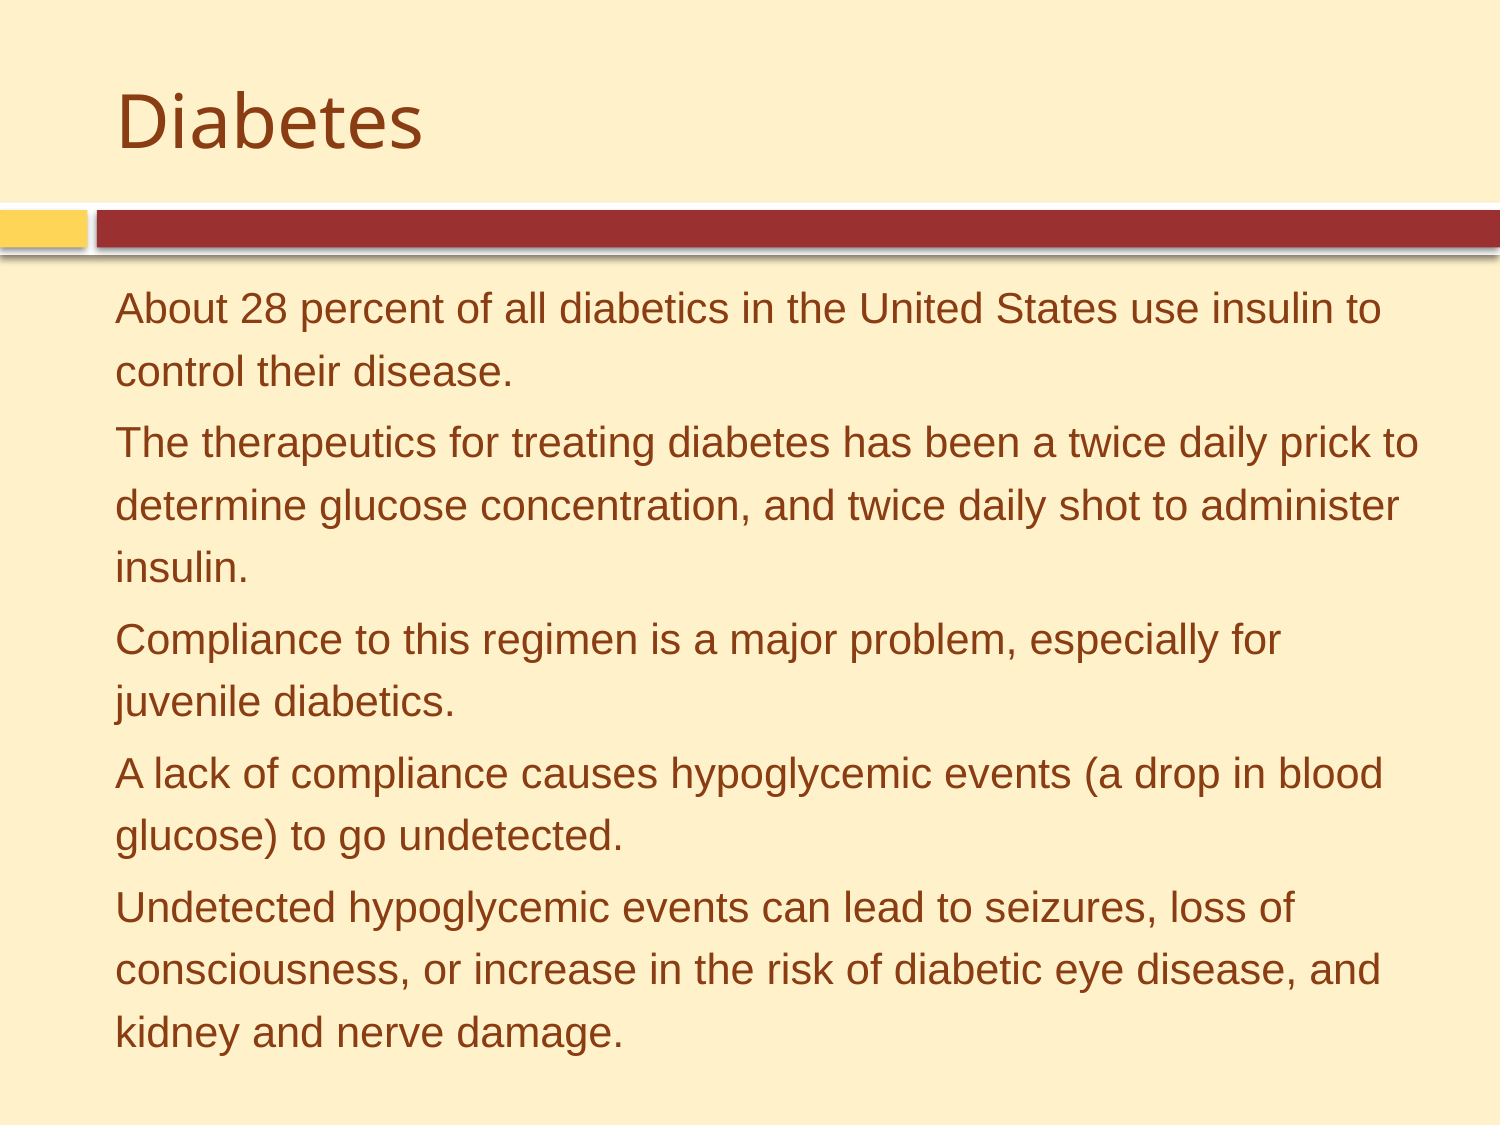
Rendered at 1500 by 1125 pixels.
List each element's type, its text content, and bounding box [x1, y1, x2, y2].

list About 28 percent of all diabetics in the United States use insulin to control their disease. The therapeutics for treating diabetes has been a twice daily prick to determine glucose concentration, and twice daily shot to administer insulin. Compliance to this regimen is a major problem, especially for juvenile diabetics. A lack of compliance causes hypoglycemic events (a drop in blood glucose) to go undetected. Undetected hypoglycemic events can lead to seizures, loss of consciousness, or increase in the risk of diabetic eye disease, and kidney and nerve damage. [100, 262, 1438, 1065]
title Diabetes [100, 37, 1438, 200]
